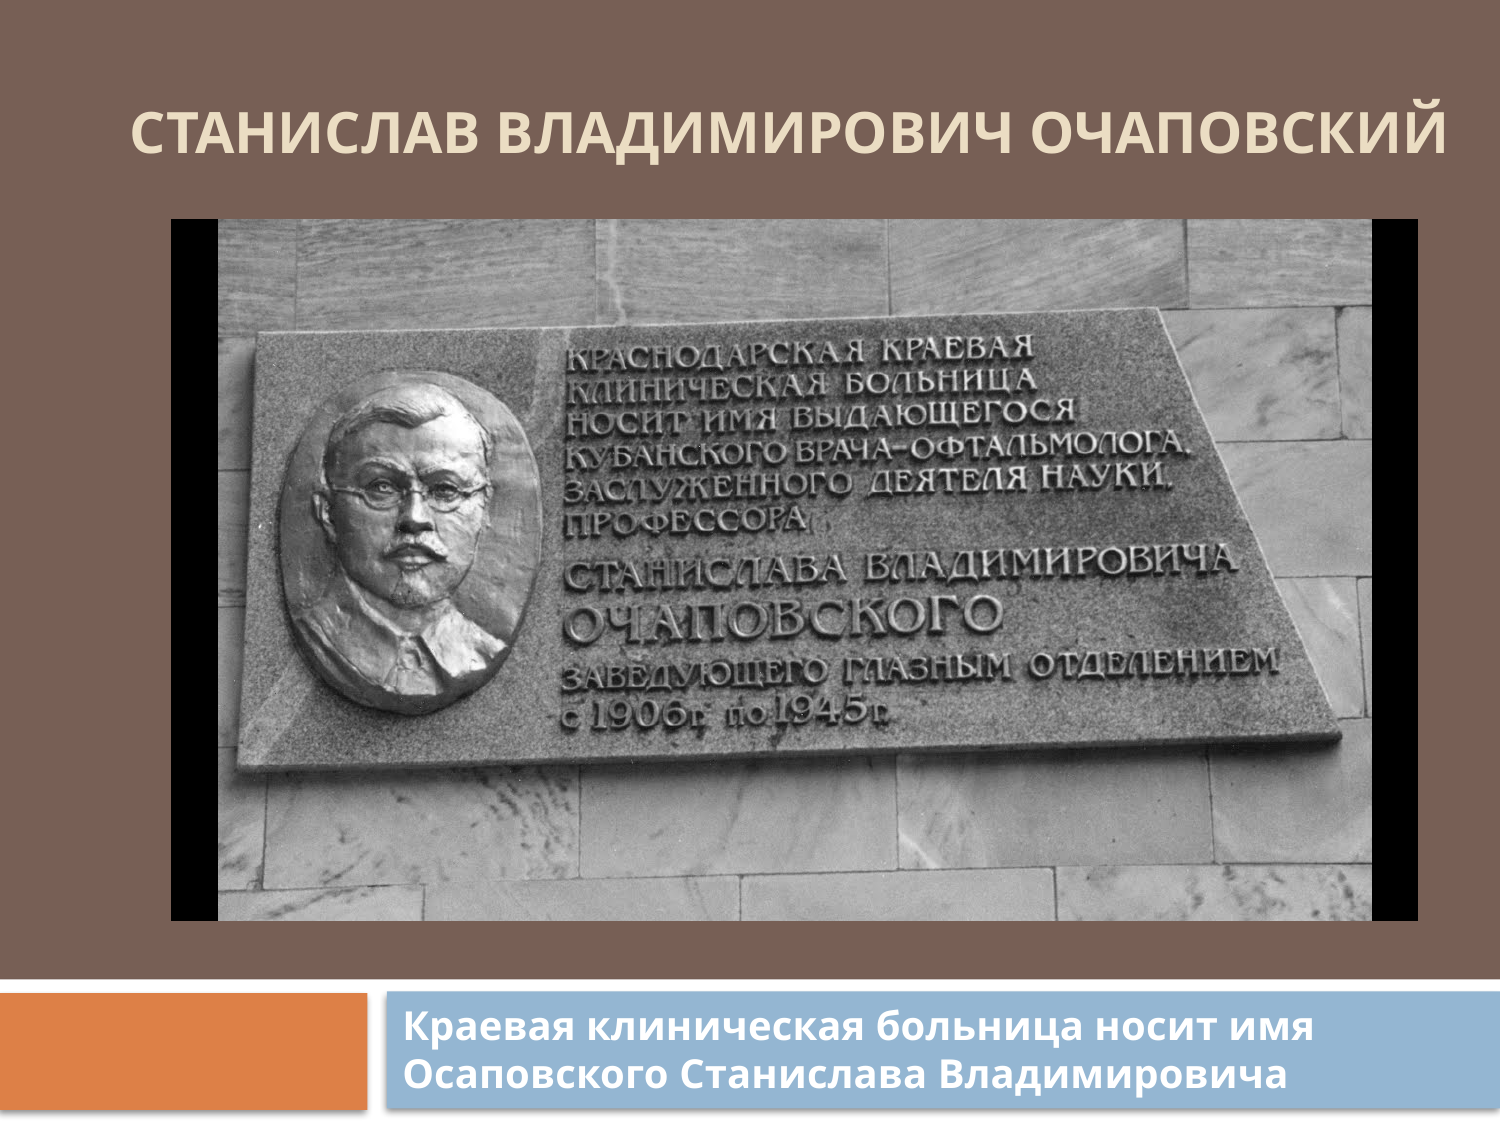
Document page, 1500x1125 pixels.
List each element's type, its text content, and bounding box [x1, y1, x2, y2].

subtitle Краевая клиническая больница носит имя Осаповского Станислава Владимировича [387, 992, 1488, 1105]
title Станислав Владимирович Очаповский [41, 30, 1471, 173]
picture [170, 219, 1418, 922]
